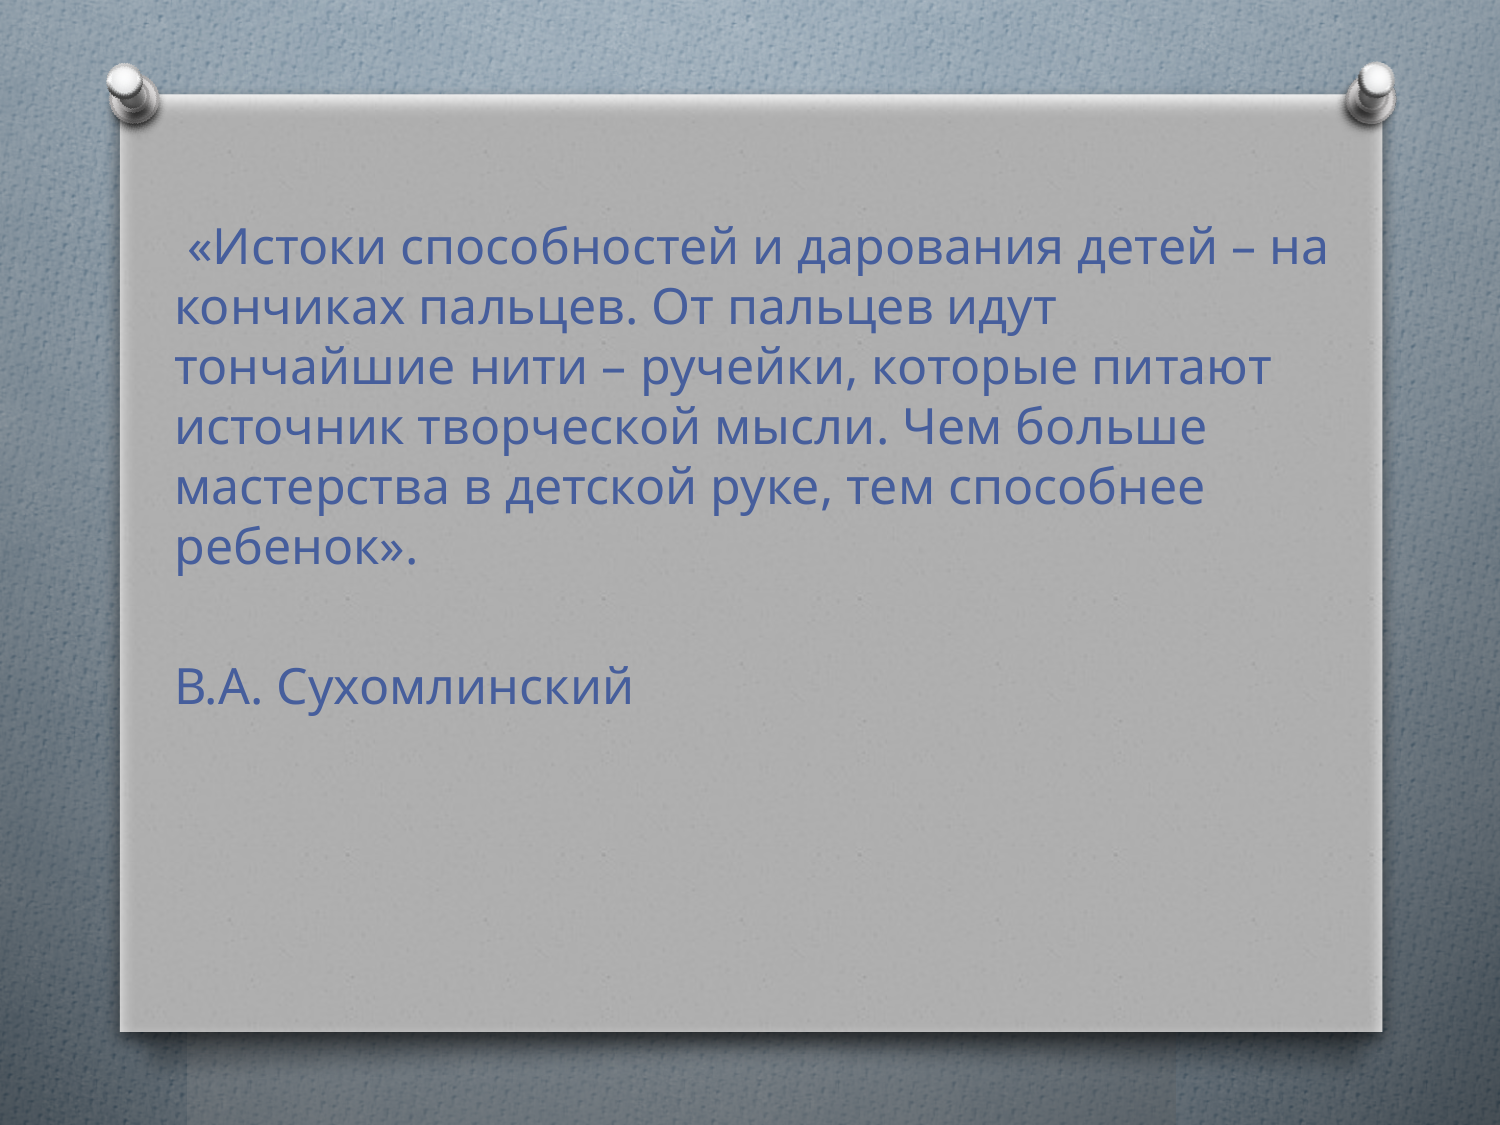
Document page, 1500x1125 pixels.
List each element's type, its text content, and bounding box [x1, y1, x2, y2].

picture [1317, 35, 1439, 156]
picture [75, 29, 198, 153]
list «Истоки способностей и дарования детей – на кончиках пальцев. От пальцев идут тончайшие нити – ручейки, которые питают источник творческой мысли. Чем больше мастерства в детской руке, тем способнее ребенок». В.А. Сухомлинский [159, 137, 1353, 905]
